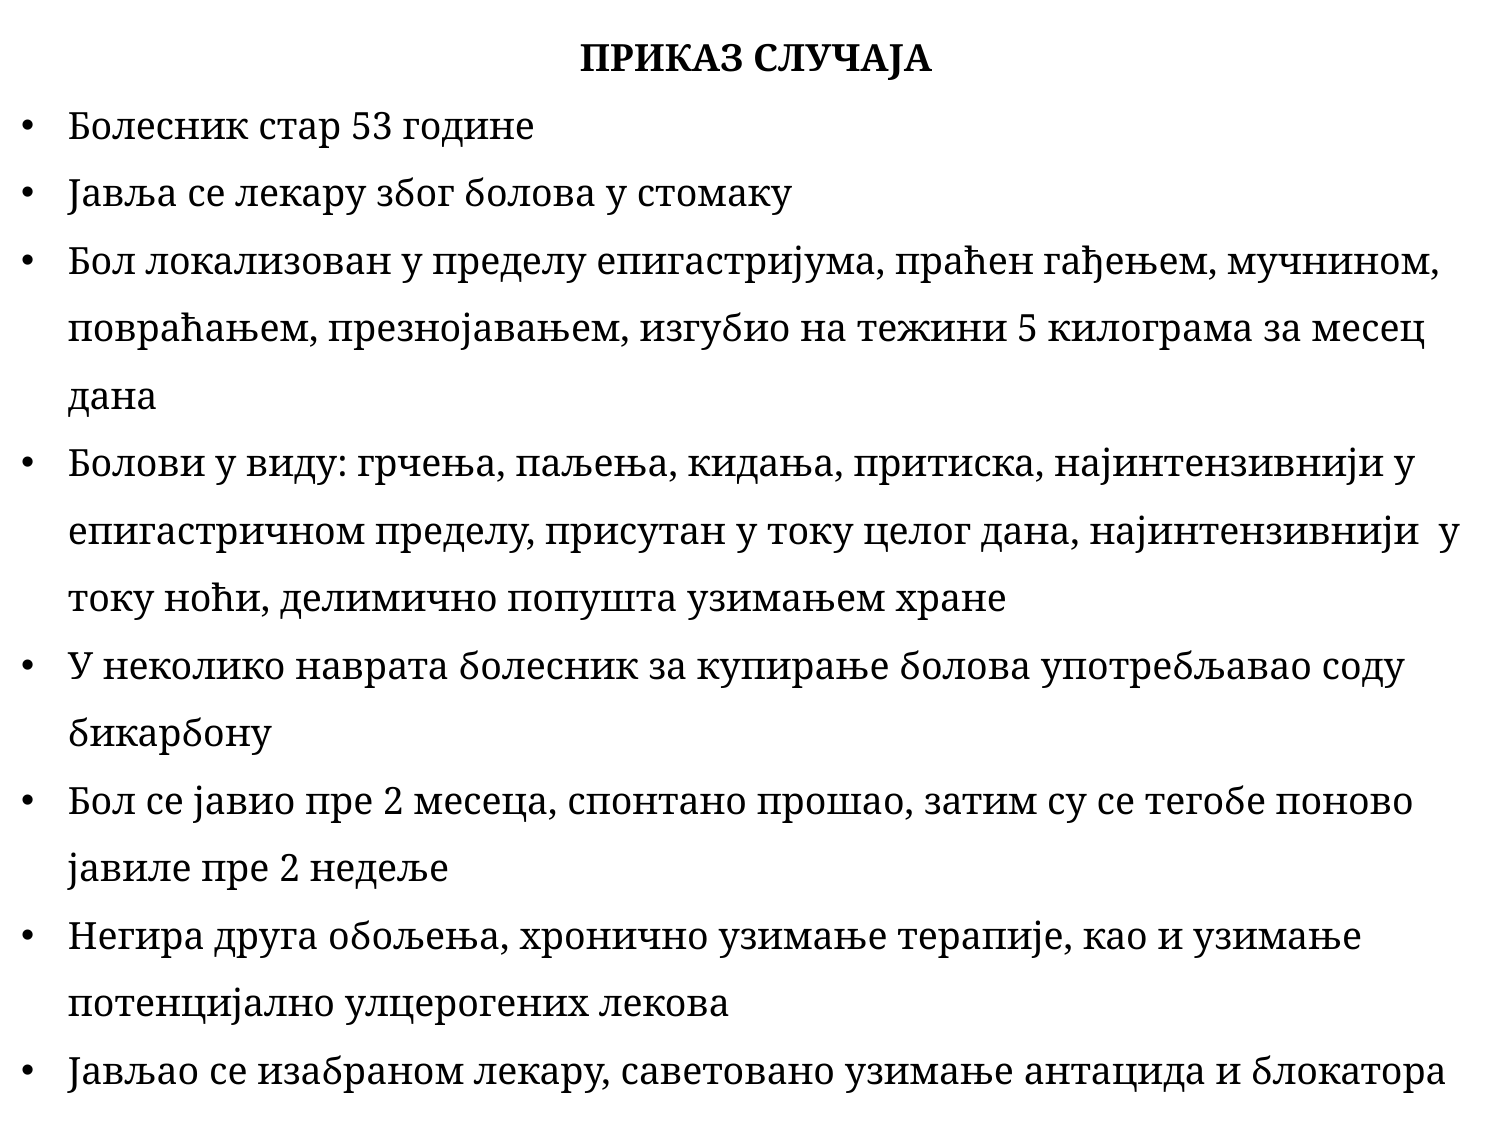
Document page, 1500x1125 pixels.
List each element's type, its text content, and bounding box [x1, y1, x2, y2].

text_box ПРИКАЗ СЛУЧАЈА Болесник стар 53 године Јавља се лекару због болова у стомаку Бол локализован у пределу епигастријума, праћен гађењем, мучнином, повраћањем, презнојавањем, изгубио на тежини 5 килограма за месец дана Болови у виду: грчења, паљења, кидања, притиска, најинтензивнији у епигастричном пределу, присутан у току целог дана, најинтензивнији у току ноћи, делимично попушта узимањем хране У неколико наврата болесник за купирање болова употребљавао соду бикарбону Бол се јавио пре 2 месеца, спонтано прошао, затим су се тегобе поново јавиле пре 2 недеље Негира друга обољења, хронично узимање терапије, као и узимање потенцијално улцерогених лекова Јављао се изабраном лекару, саветовано узимање антацида и блокатора хистаминских рецептора [6, 4, 1500, 1125]
